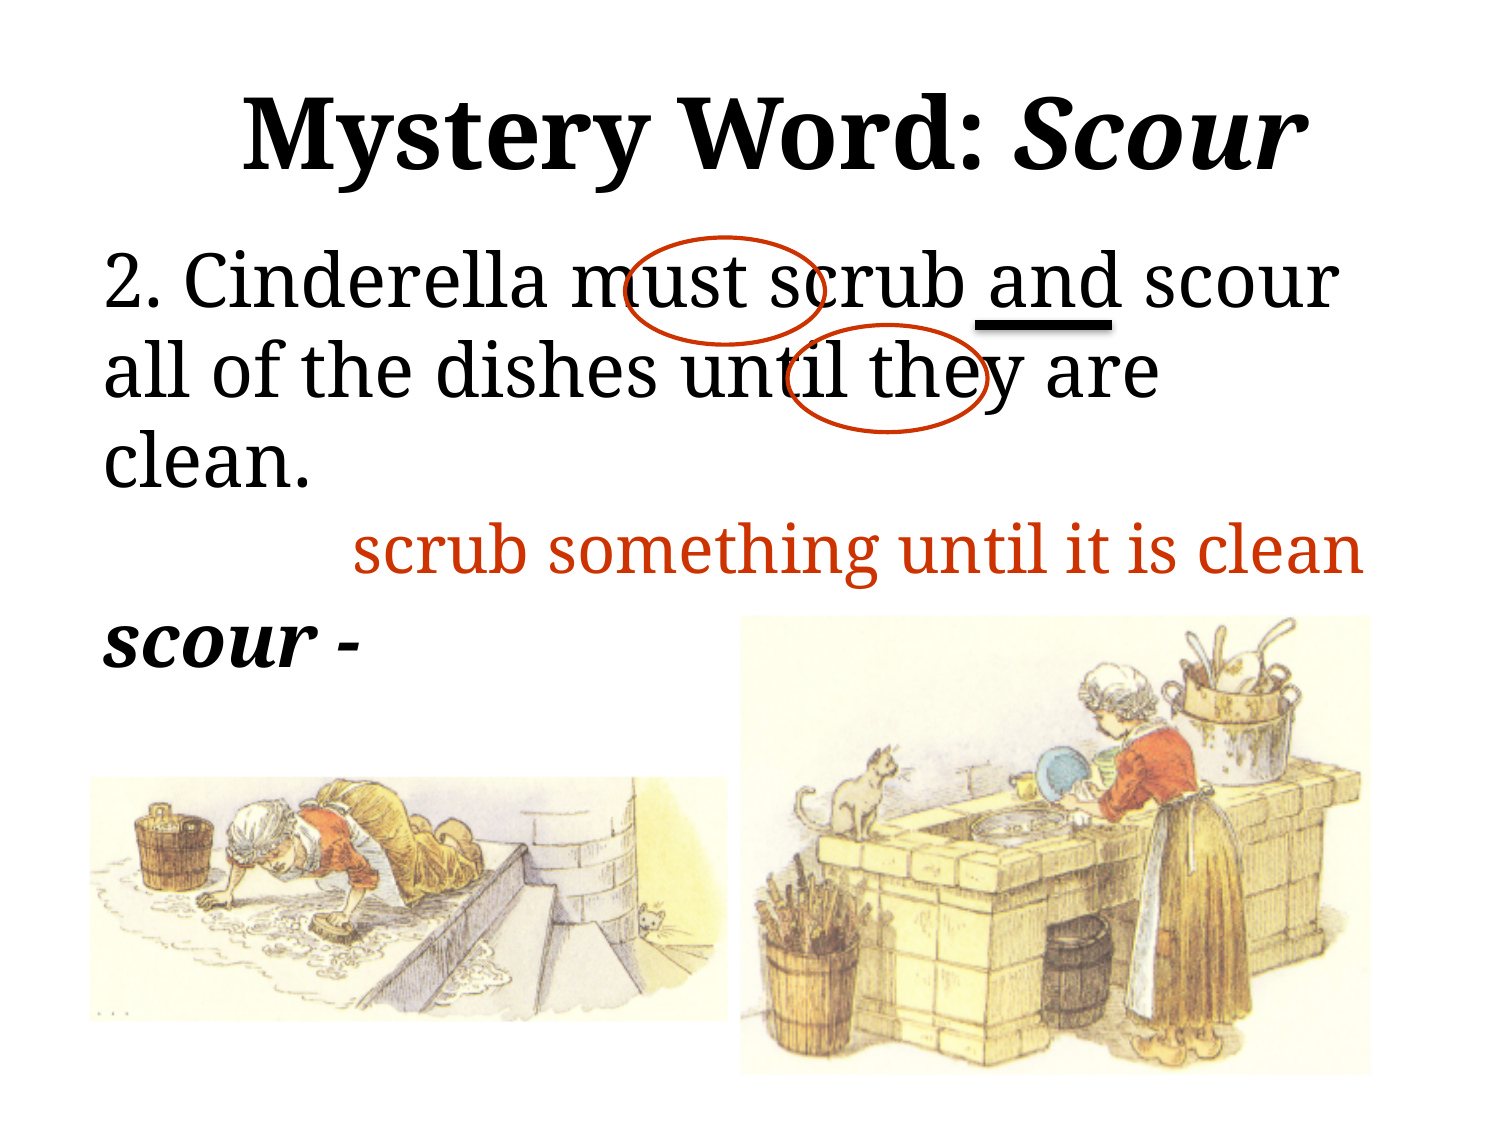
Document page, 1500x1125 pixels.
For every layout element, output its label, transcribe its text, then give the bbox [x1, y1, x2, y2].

text_box Mystery Word: Scour [187, 62, 1363, 198]
picture [87, 774, 732, 1026]
text_box [622, 235, 828, 347]
text_box [785, 322, 990, 435]
text_box scrub something until it is clean [337, 499, 1425, 595]
picture [737, 612, 1376, 1079]
text_box 2. Cinderella must scrub and scour all of the dishes until they are clean. scour - [87, 224, 1400, 960]
